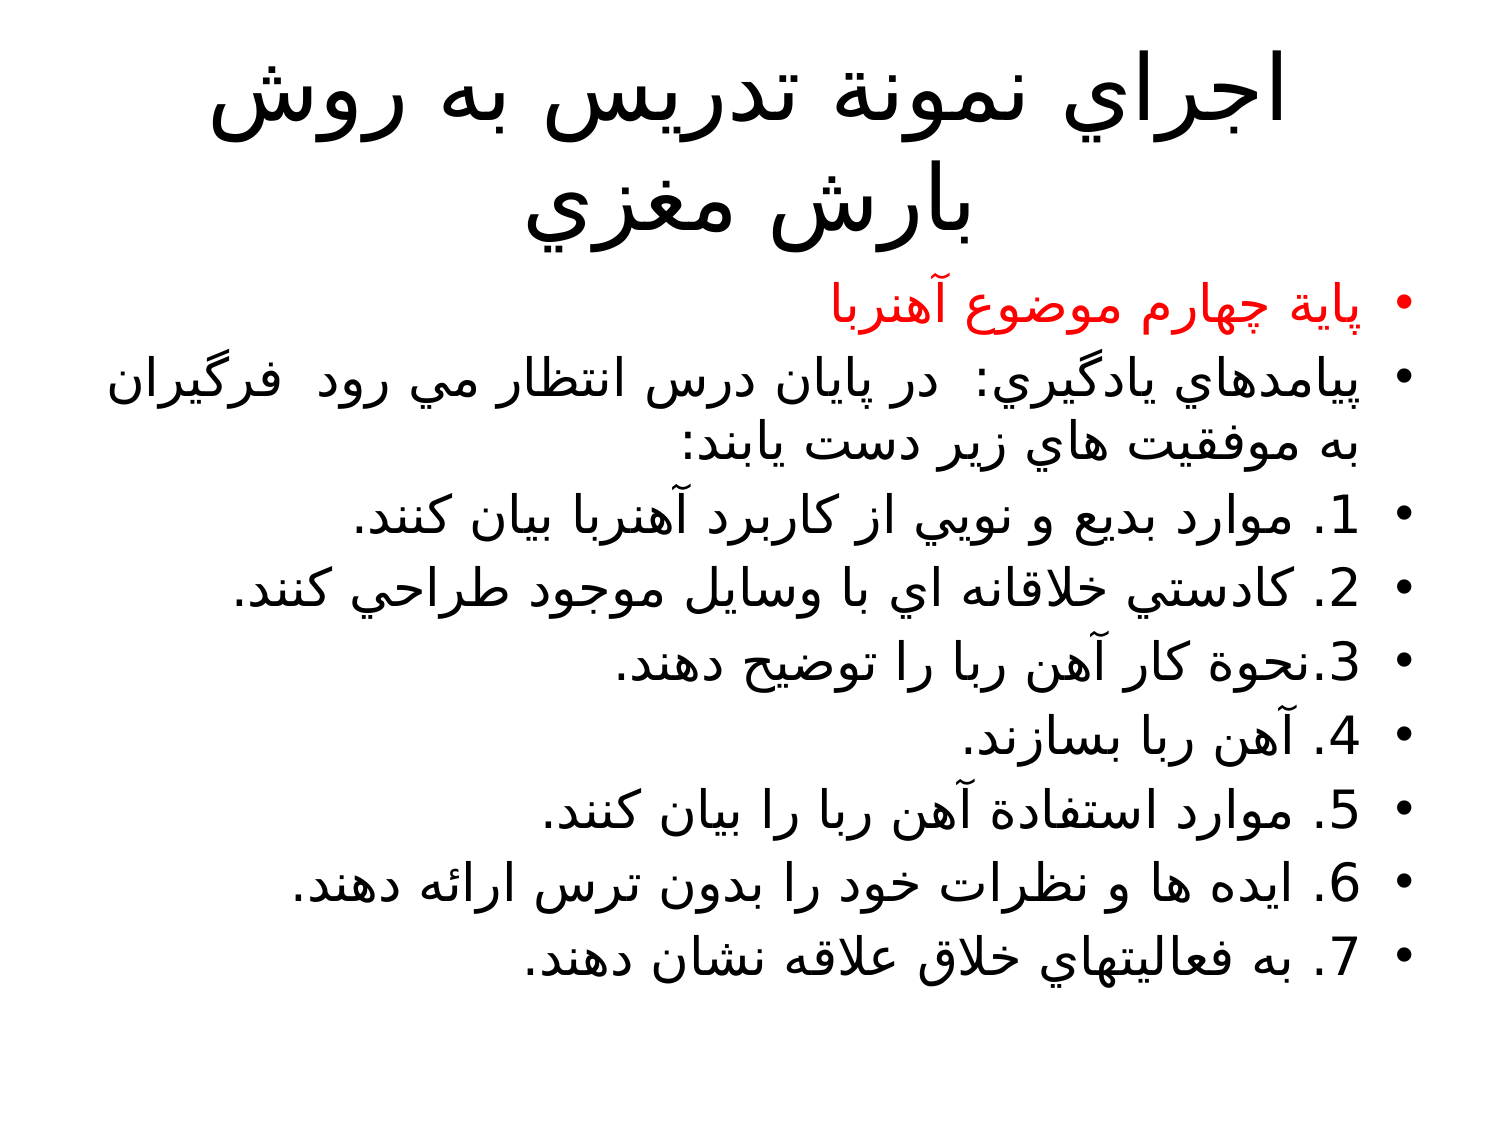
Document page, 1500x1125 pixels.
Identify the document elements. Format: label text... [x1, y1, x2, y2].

list پاية چهارم موضوع آهنربا پيامدهاي يادگيري: در پايان درس انتظار مي رود فرگيران به موفقيت هاي زير دست يابند: 1. موارد بديع و نويي از كاربرد آهنربا بيان كنند. 2. كادستي خلاقانه اي با وسايل موجود طراحي كنند. 3.نحوة كار آهن ربا را توضيح دهند. 4. آهن ربا بسازند. 5. موارد استفادة آهن ربا را بيان كنند. 6. ايده ها و نظرات خود را بدون ترس ارائه دهند. 7. به فعاليتهاي خلاق علاقه نشان دهند. [75, 262, 1425, 1005]
title اجراي نمونة تدريس به روش بارش مغزي [75, 45, 1425, 233]
